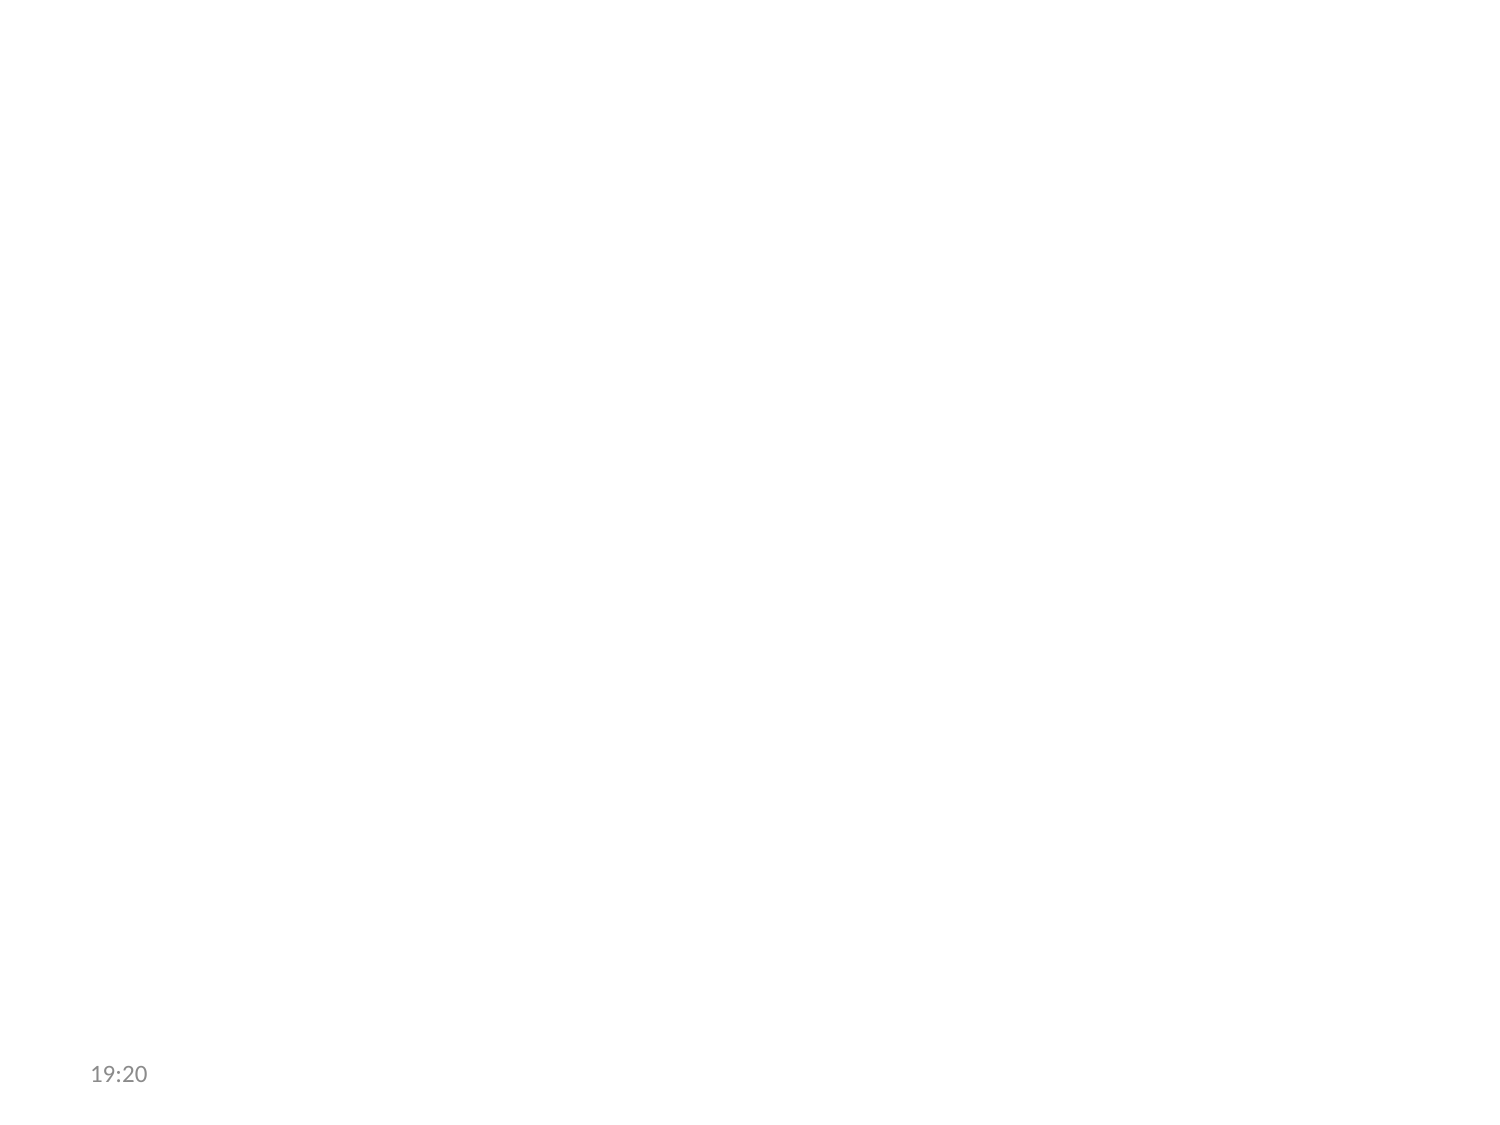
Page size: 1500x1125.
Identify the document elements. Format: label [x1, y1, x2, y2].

slide_number [75, 1042, 425, 1103]
